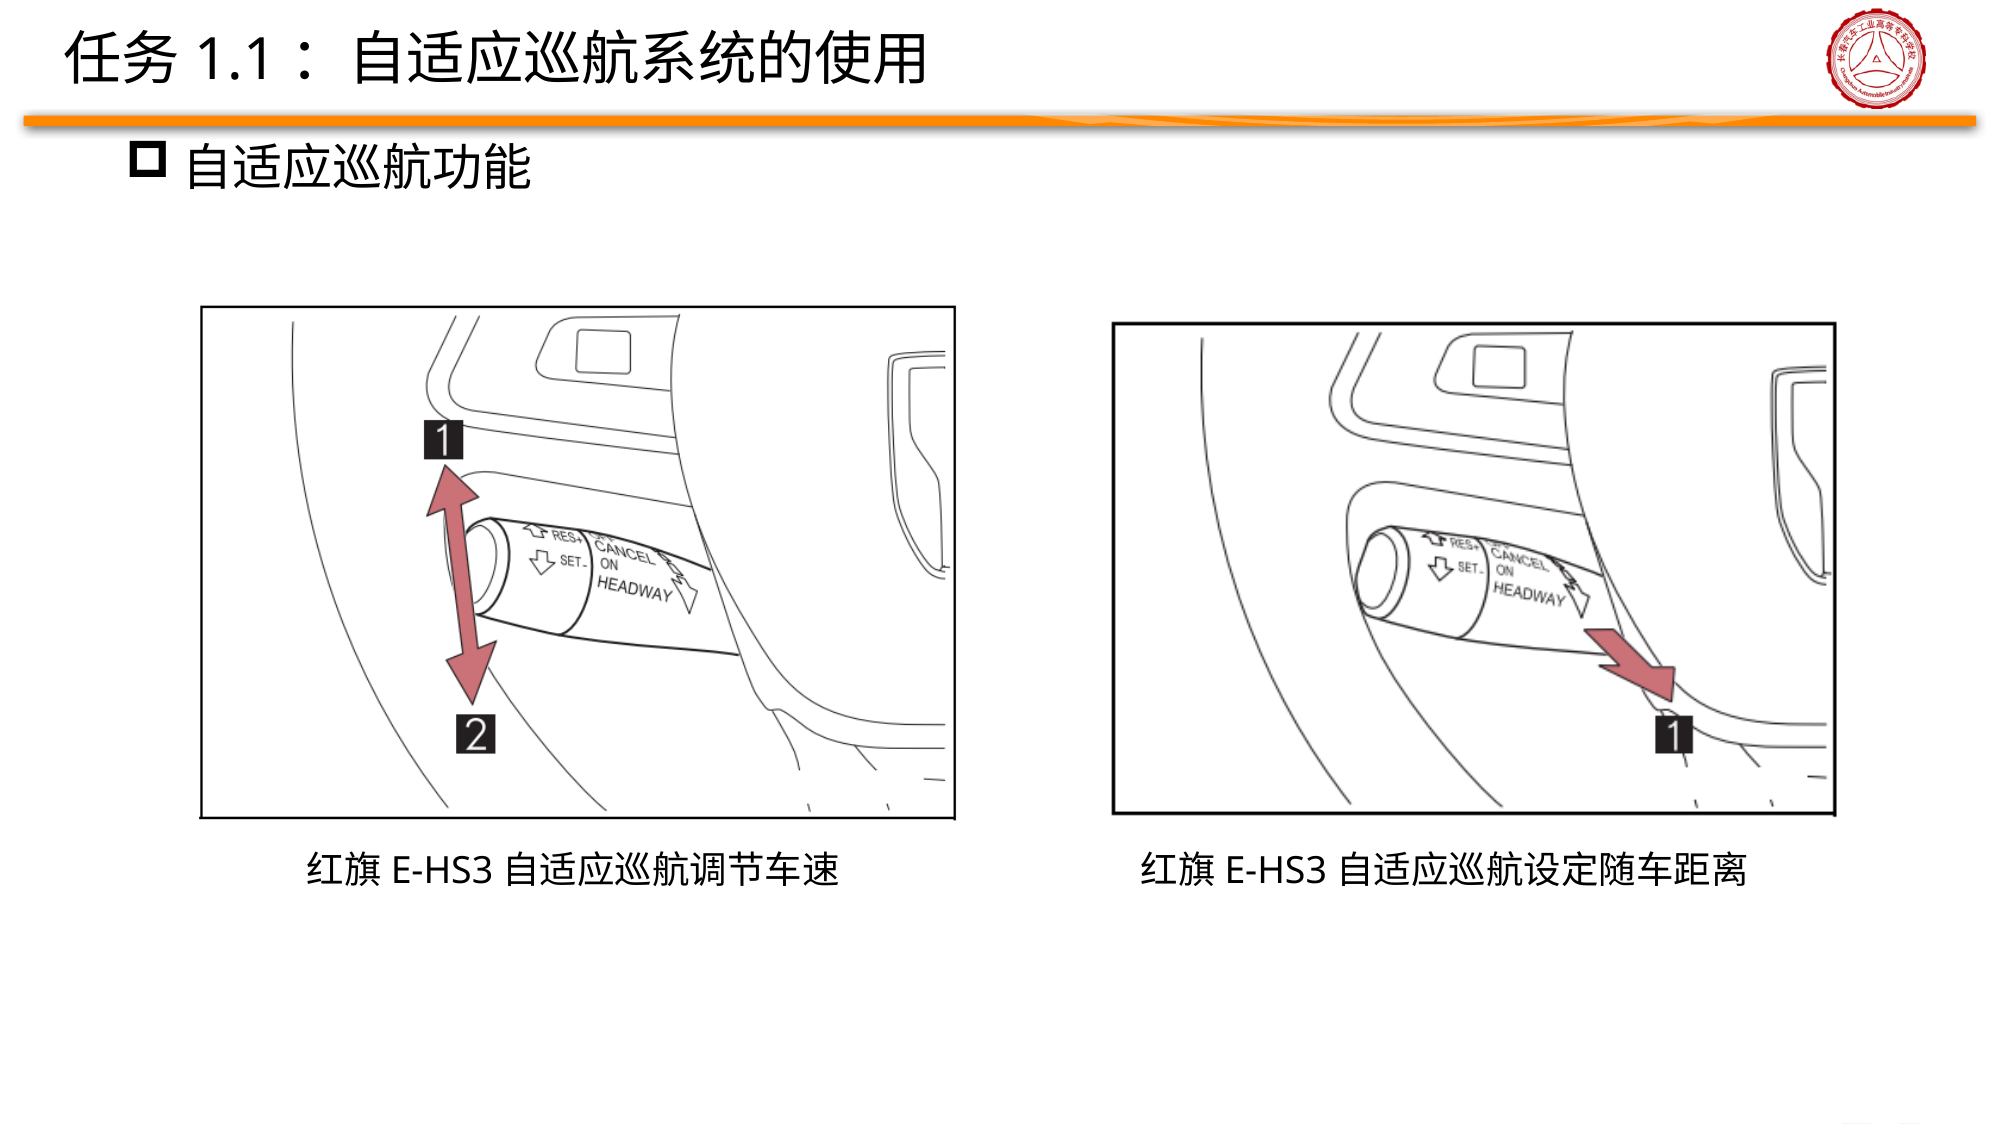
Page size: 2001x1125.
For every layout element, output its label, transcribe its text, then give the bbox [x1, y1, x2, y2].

title 任务1.1：自适应巡航系统的使用 [49, 21, 1557, 121]
picture [198, 301, 962, 824]
text_box 红旗E-HS3自适应巡航设定随车距离 [1082, 838, 1916, 898]
text_box 自适应巡航功能 [110, 134, 1192, 260]
picture [1826, 8, 1926, 109]
picture [1107, 312, 1842, 824]
text_box 红旗E-HS3自适应巡航调节车速 [248, 838, 1082, 898]
